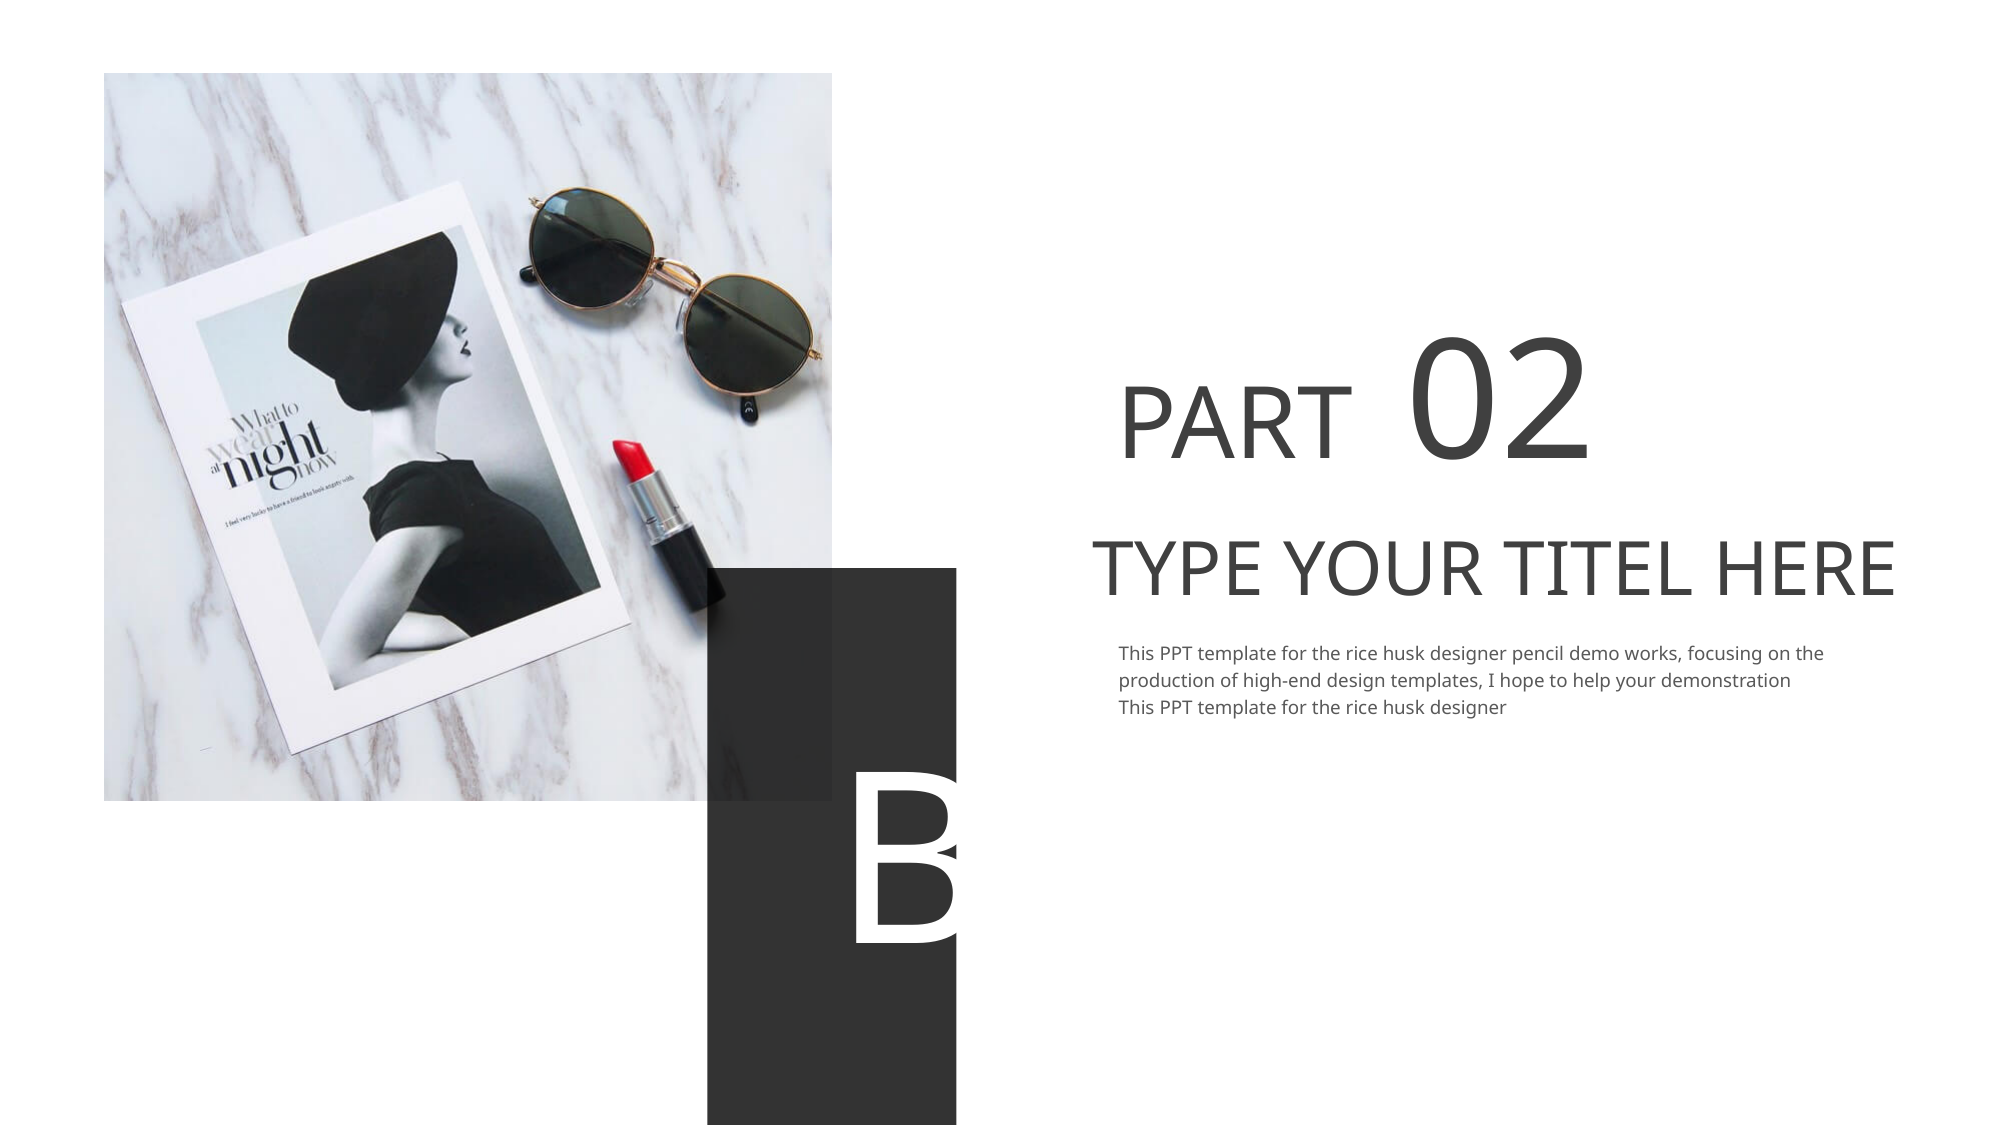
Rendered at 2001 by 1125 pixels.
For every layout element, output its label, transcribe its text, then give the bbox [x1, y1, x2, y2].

text_box [706, 801, 957, 1125]
text_box This PPT template for the rice husk designer pencil demo works, focusing on the production of high-end design templates, I hope to help your demonstration This PPT template for the rice husk designer [1104, 629, 1934, 726]
text_box [832, 567, 957, 696]
picture [104, 73, 832, 801]
text_box TYPE YOUR TITEL HERE [1077, 512, 1914, 618]
text_box B [819, 696, 1005, 999]
text_box PART 02 [1101, 284, 1647, 500]
